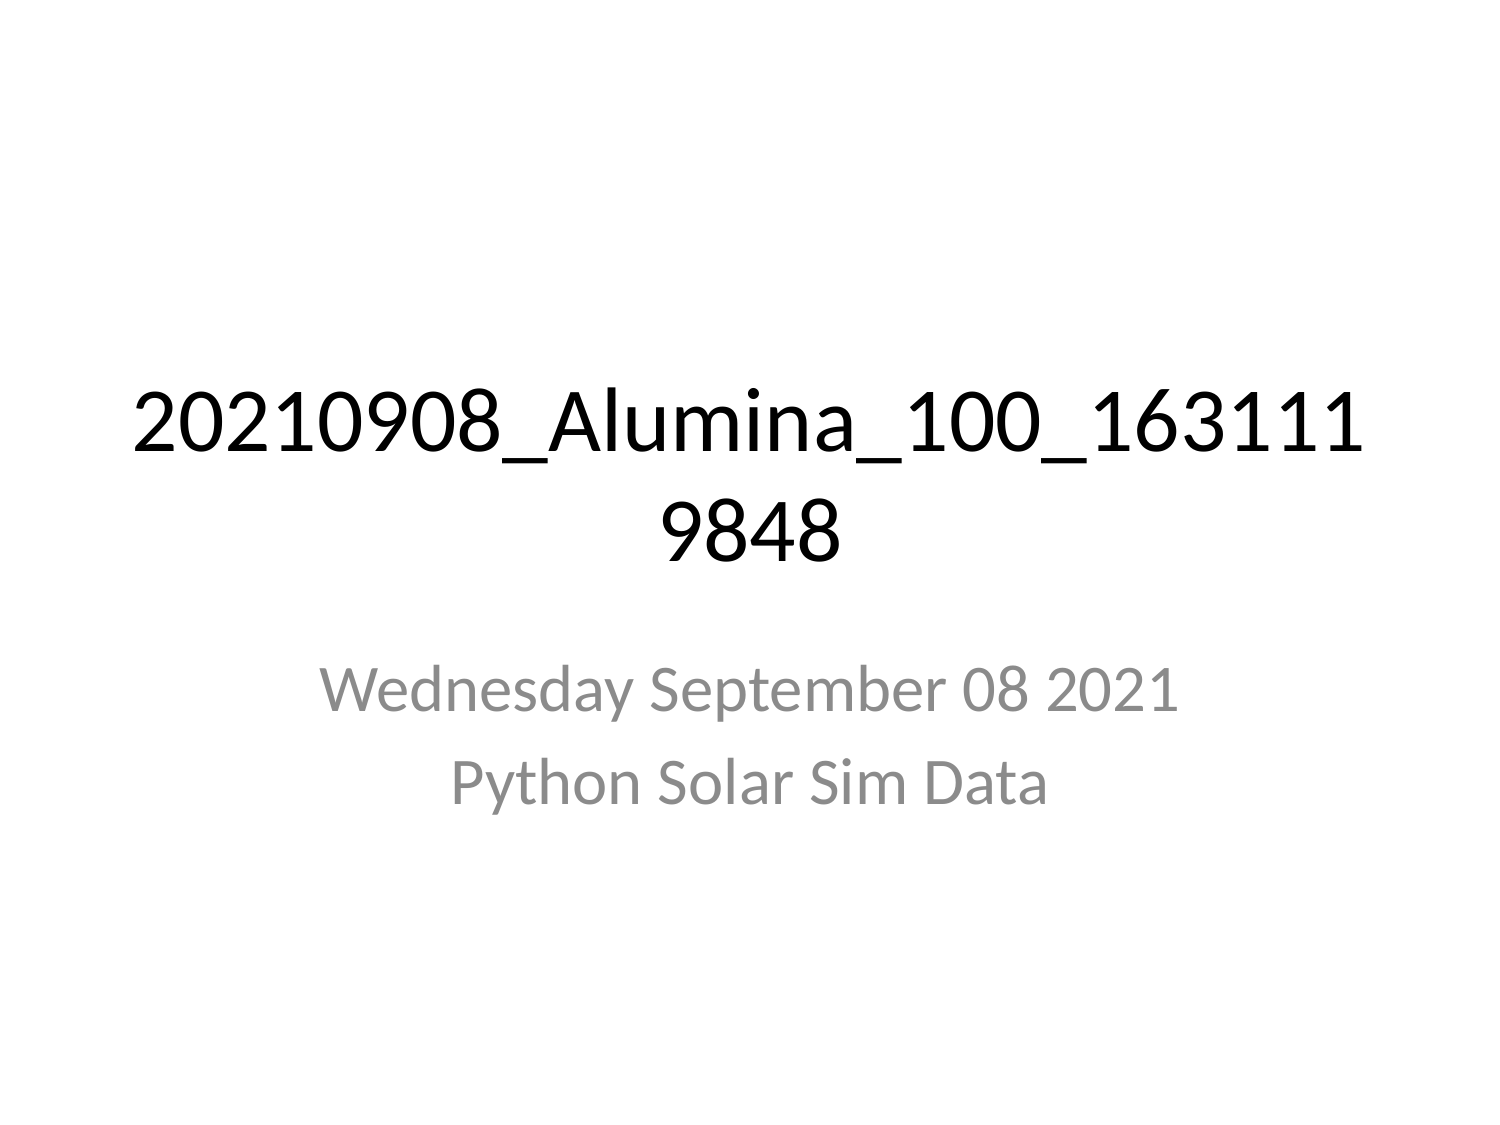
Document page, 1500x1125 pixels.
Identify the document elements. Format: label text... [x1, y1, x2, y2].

subtitle Wednesday September 08 2021 Python Solar Sim Data [225, 637, 1275, 925]
title 20210908_Alumina_100_1631119848 [112, 349, 1388, 591]
